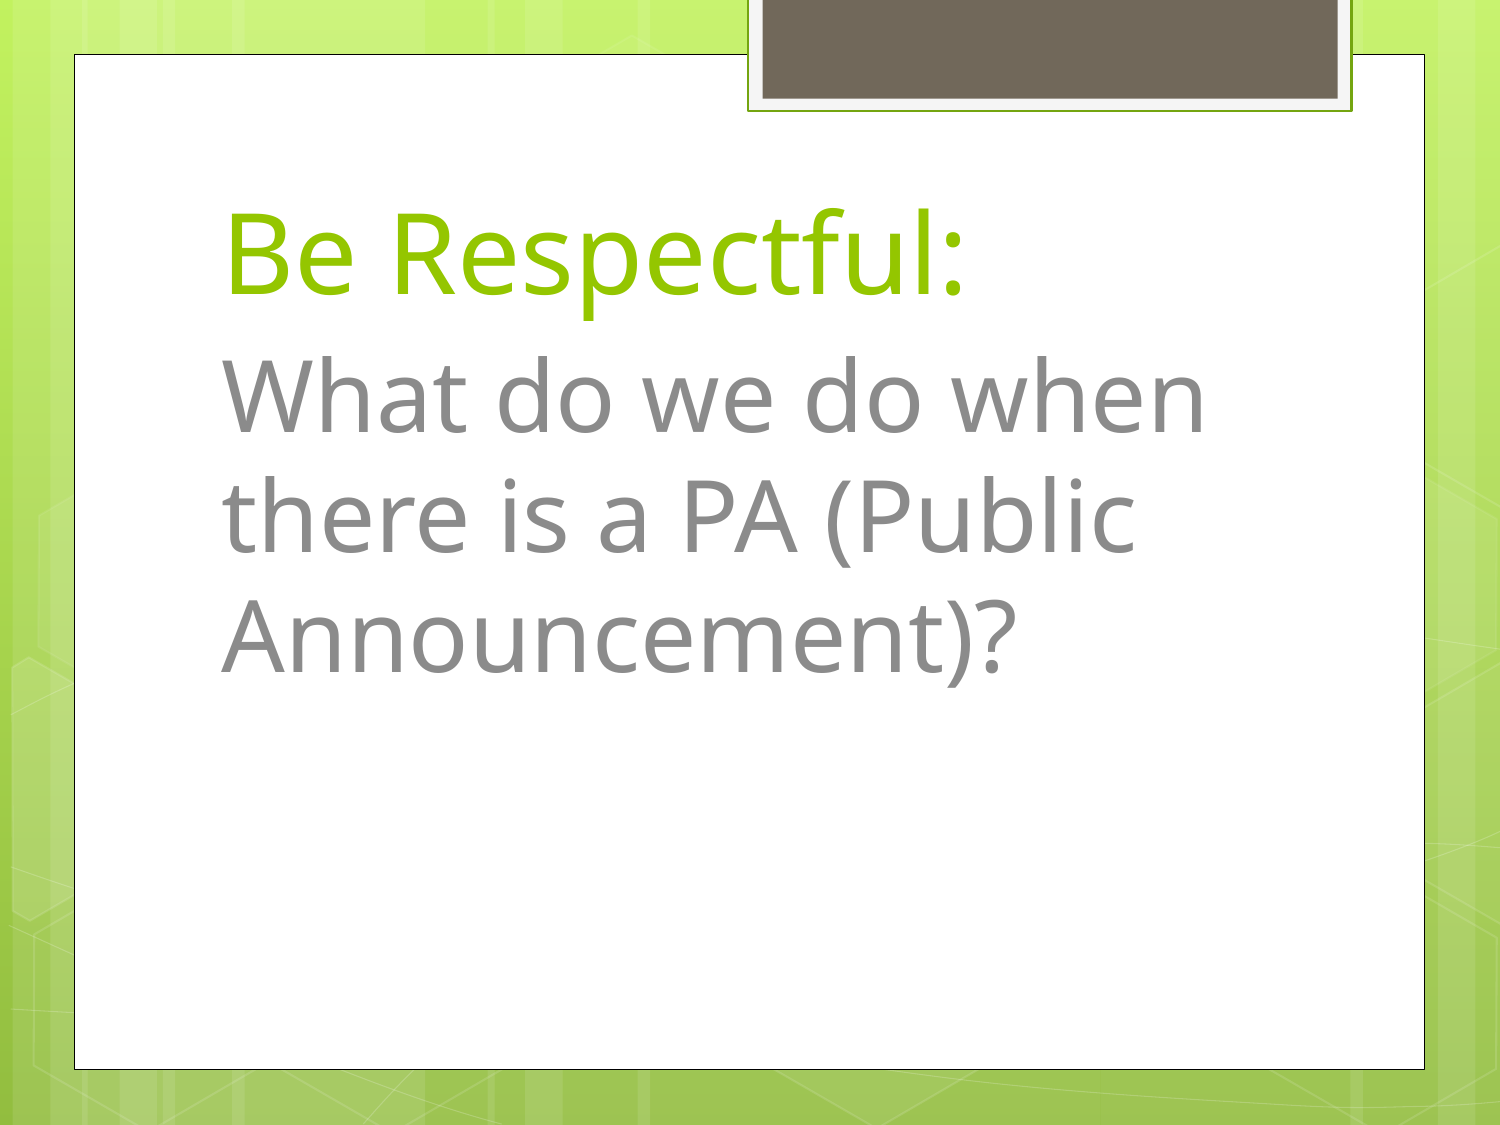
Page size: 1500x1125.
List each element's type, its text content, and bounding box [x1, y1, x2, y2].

title Be Respectful: [206, 174, 1296, 324]
list What do we do when there is a PA (Public Announcement)? [206, 324, 1296, 950]
